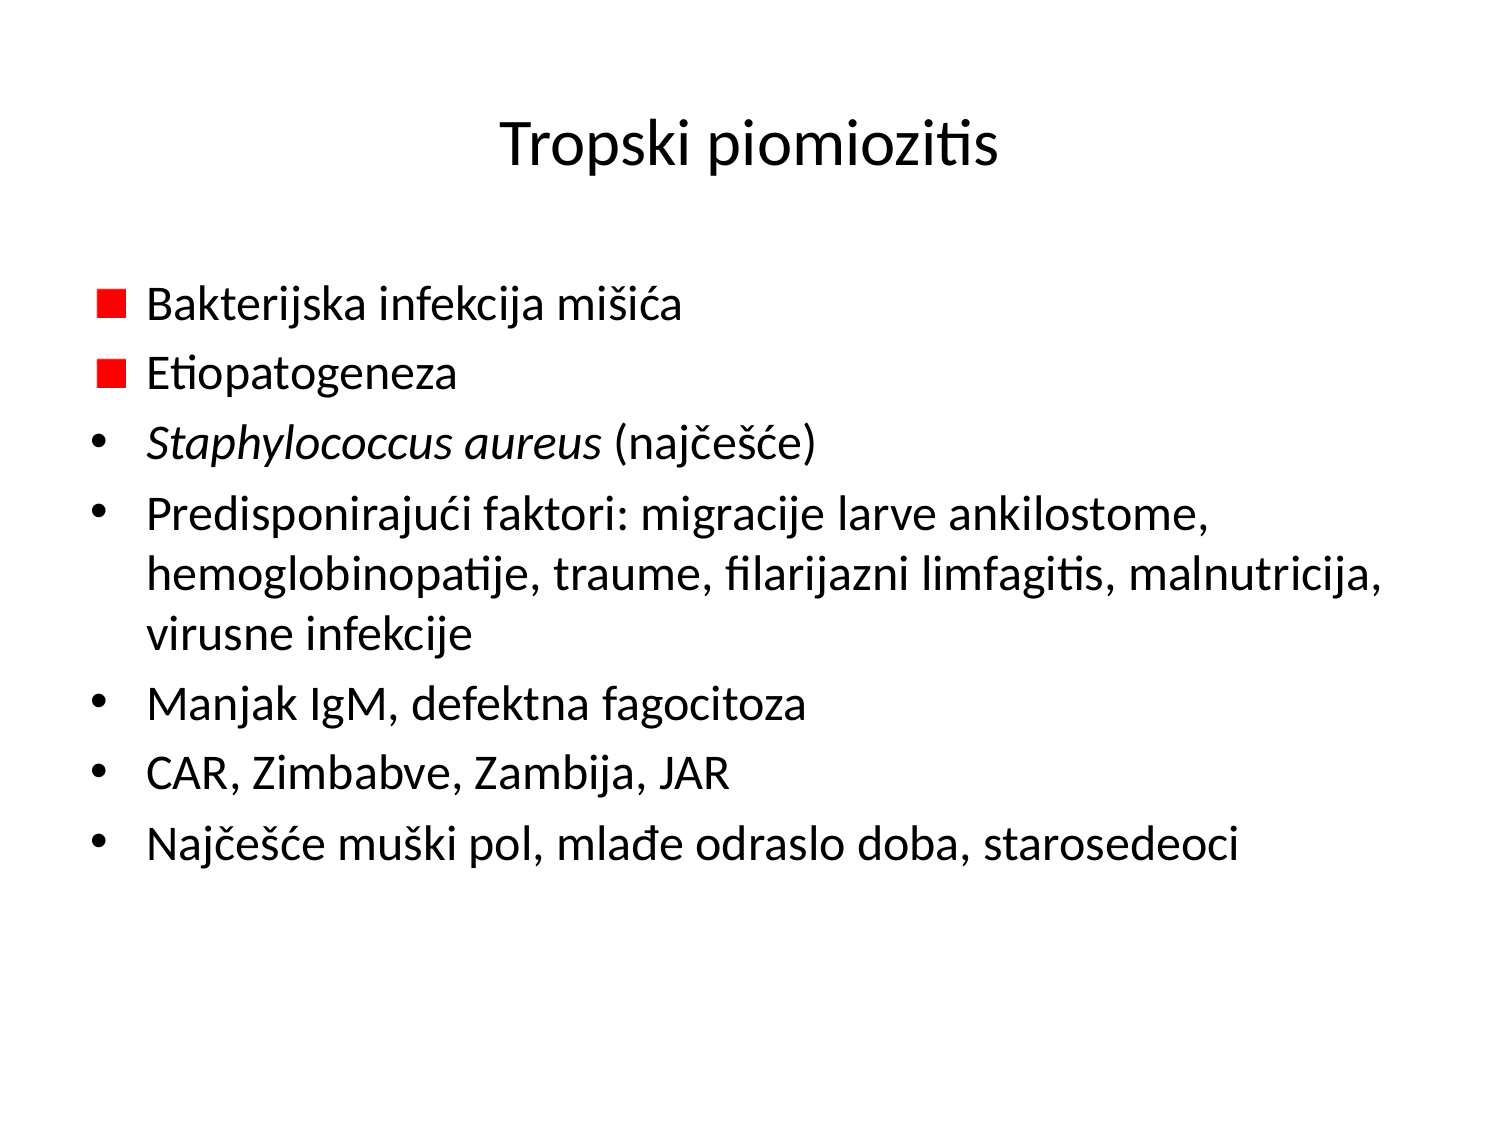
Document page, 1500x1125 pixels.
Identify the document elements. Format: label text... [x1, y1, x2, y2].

picture [90, 352, 126, 388]
title Tropski piomiozitis [75, 45, 1425, 233]
picture [90, 282, 126, 318]
list Bakterijska infekcija mišića Etiopatogeneza Staphylococcus aureus (najčešće) Predisponirajući faktori: migracije larve ankilostome, hemoglobinopatije, traume, filarijazni limfagitis, malnutricija, virusne infekcije Manjak IgM, defektna fagocitoza CAR, Zimbabve, Zambija, JAR Najčešće muški pol, mlađe odraslo doba, starosedeoci [75, 262, 1425, 1005]
